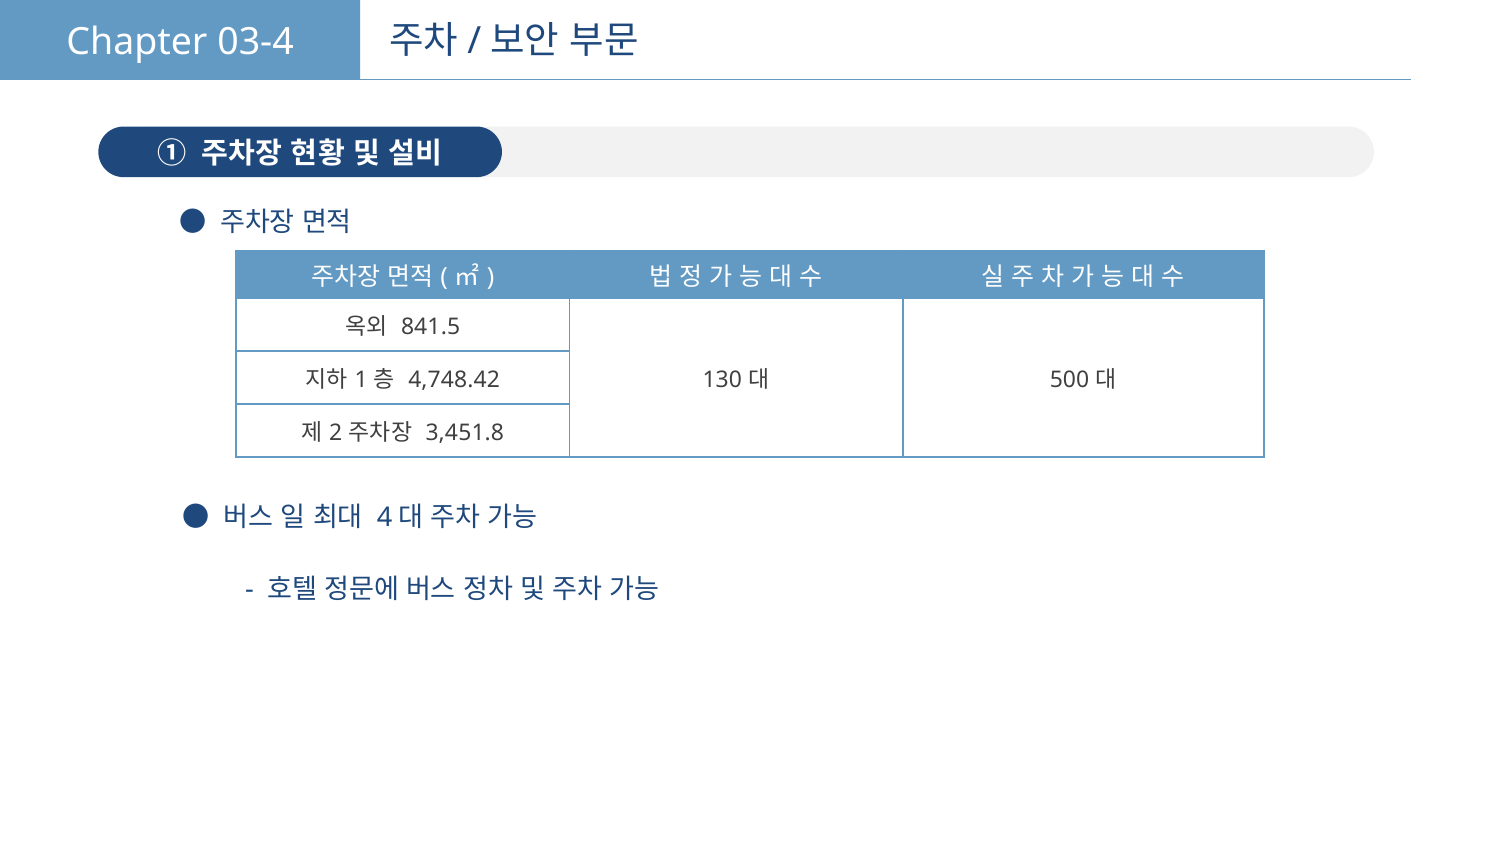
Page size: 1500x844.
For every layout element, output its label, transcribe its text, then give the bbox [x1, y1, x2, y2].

table_cell 옥외 841.5 [237, 299, 569, 350]
text_box ● 주차장 면적 [164, 197, 367, 245]
text_box ① 주차장 현황 및 설비 [96, 124, 505, 180]
text_box [481, 124, 1377, 180]
table_header 법 정 가 능 대 수 [570, 251, 902, 297]
table_header 실 주 차 가 능 대 수 [904, 251, 1263, 297]
text_box Chapter 03-4 [0, 0, 362, 78]
text_box - 호텔 정문에 버스 정차 및 주차 가능 [230, 563, 674, 611]
text_box 주차/보안 부문 [374, 8, 654, 69]
table_cell 제2주차장 3,451.8 [237, 405, 569, 456]
table_header 주차장 면적(㎡) [237, 251, 569, 297]
table_cell 130대 [570, 299, 902, 456]
table_cell 500대 [904, 299, 1263, 456]
text_box ● 버스 일 최대 4대 주차 가능 [168, 491, 553, 540]
table_cell 지하1층 4,748.42 [237, 352, 569, 403]
